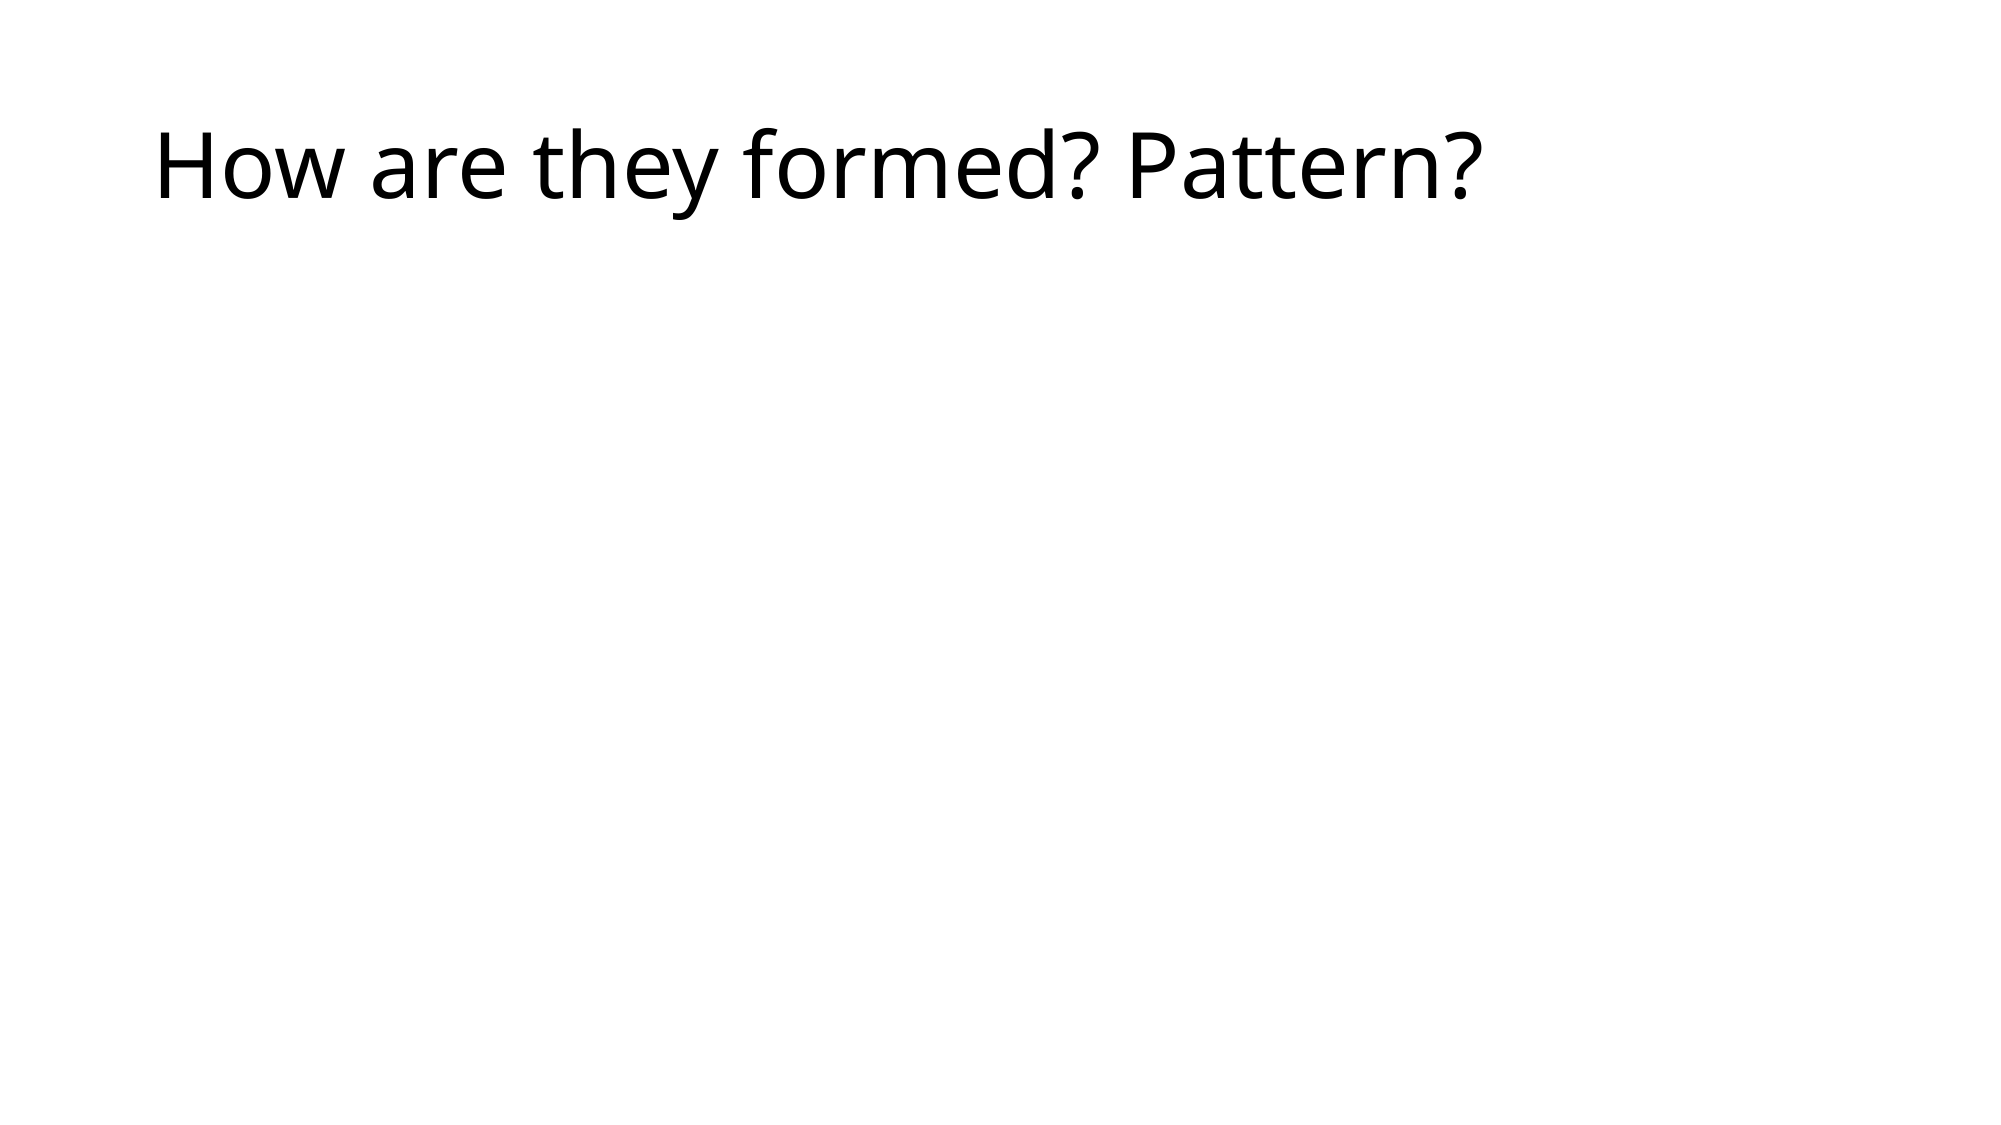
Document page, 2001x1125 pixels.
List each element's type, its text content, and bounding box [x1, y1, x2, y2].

title How are they formed? Pattern? [137, 59, 1863, 278]
